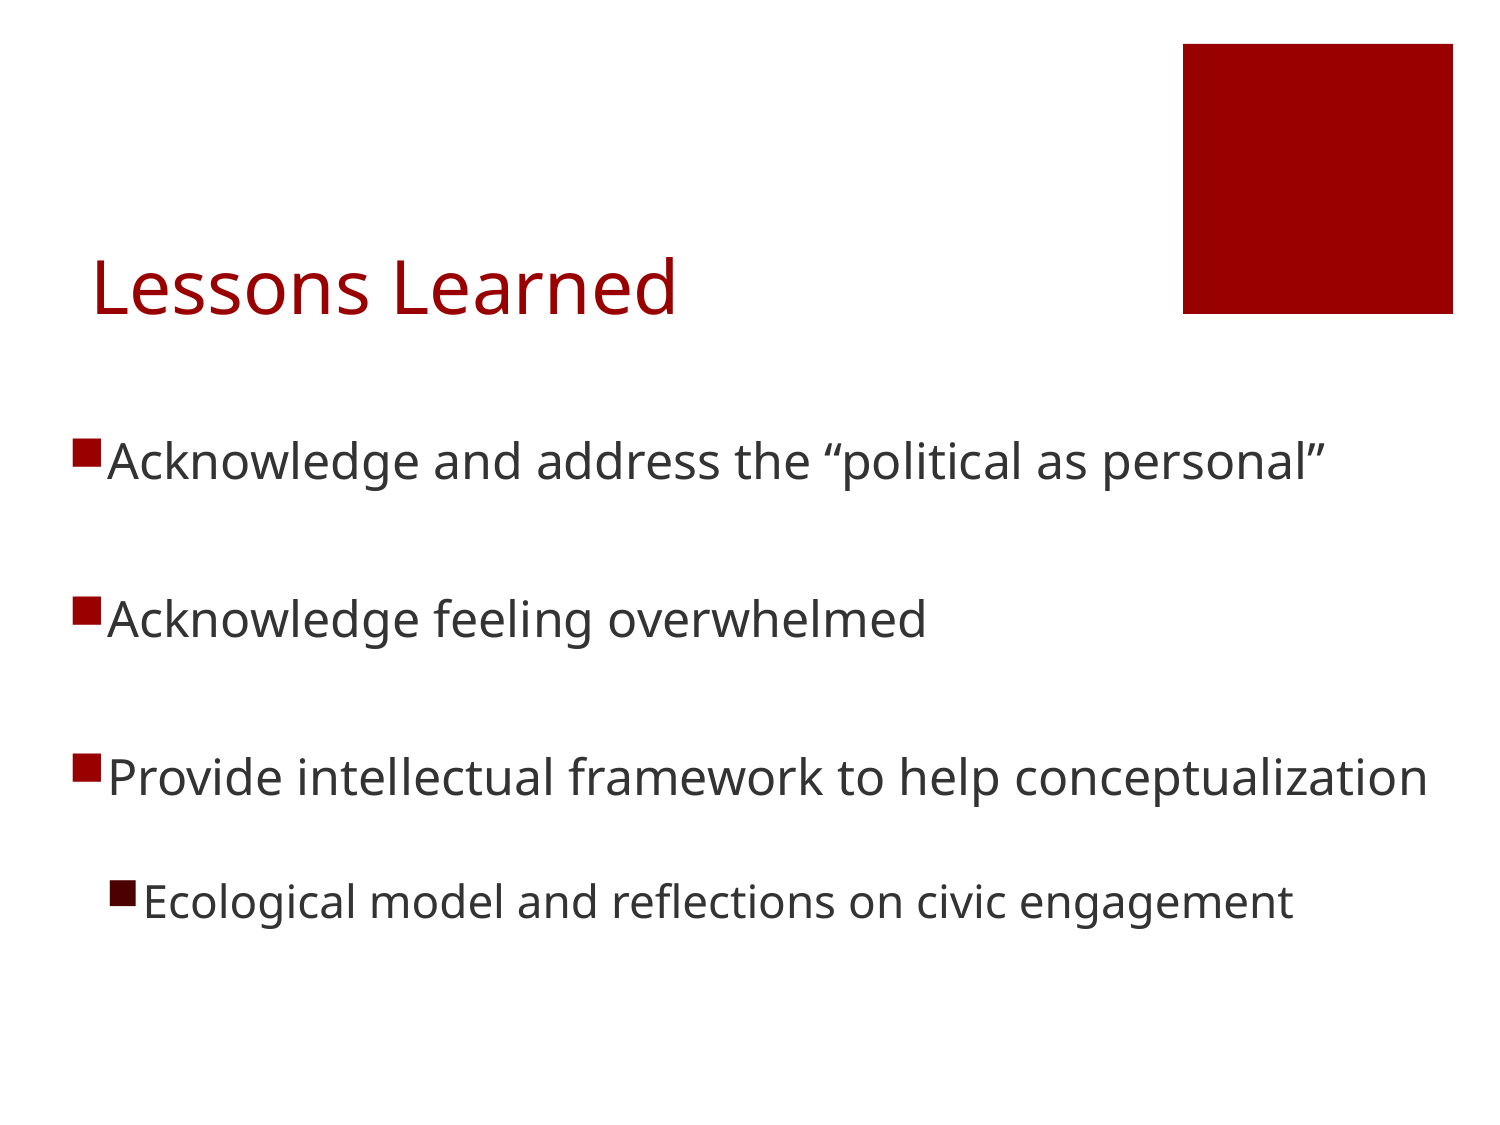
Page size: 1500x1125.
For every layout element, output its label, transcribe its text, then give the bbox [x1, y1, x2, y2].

title Lessons Learned [75, 149, 1143, 338]
list Acknowledge and address the “political as personal” Acknowledge feeling overwhelmed Provide intellectual framework to help conceptualization Ecological model and reflections on civic engagement [52, 362, 1500, 1005]
